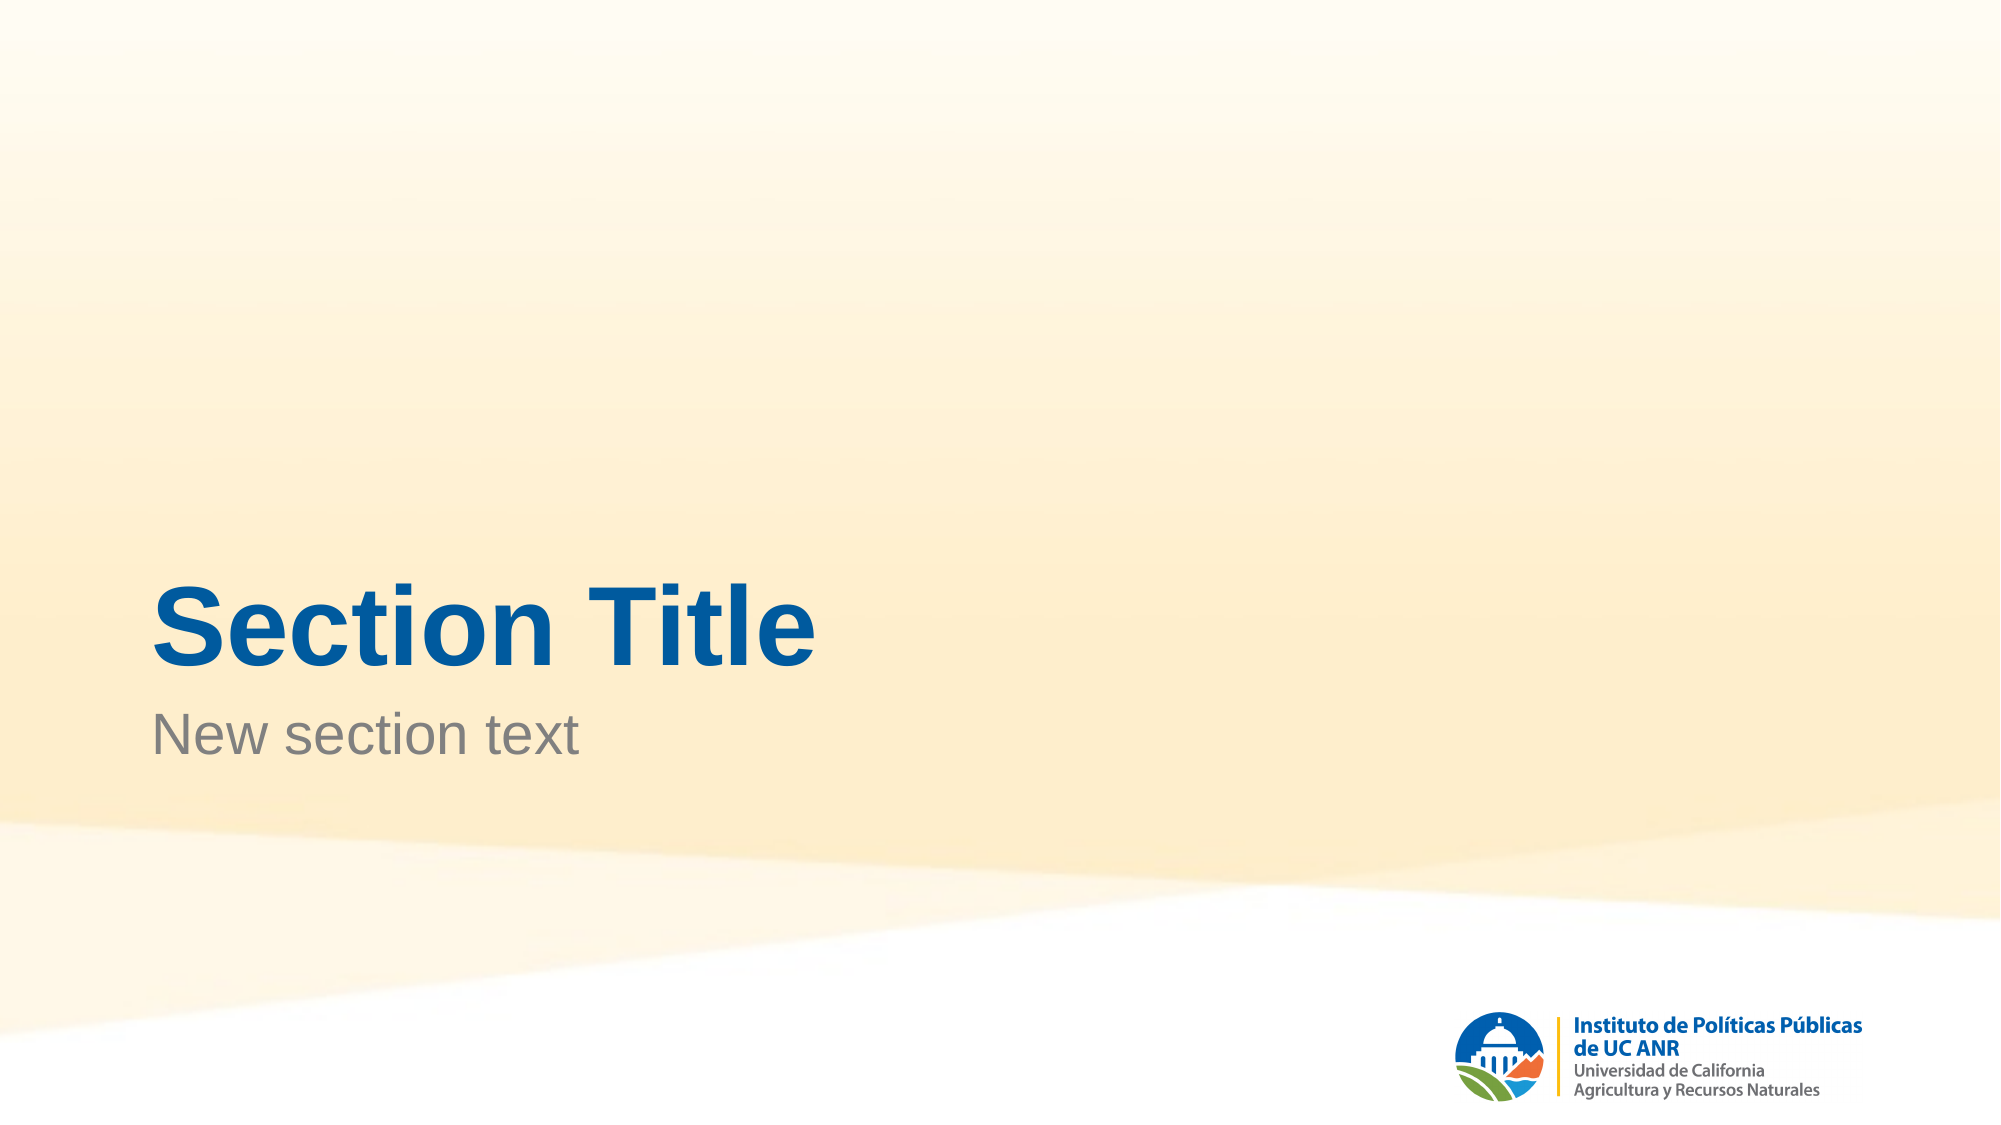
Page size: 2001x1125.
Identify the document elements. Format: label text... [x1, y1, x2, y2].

picture [1454, 1011, 1863, 1103]
picture [0, 0, 2001, 1043]
list New section text [136, 697, 1862, 944]
title Section Title [136, 229, 1862, 697]
